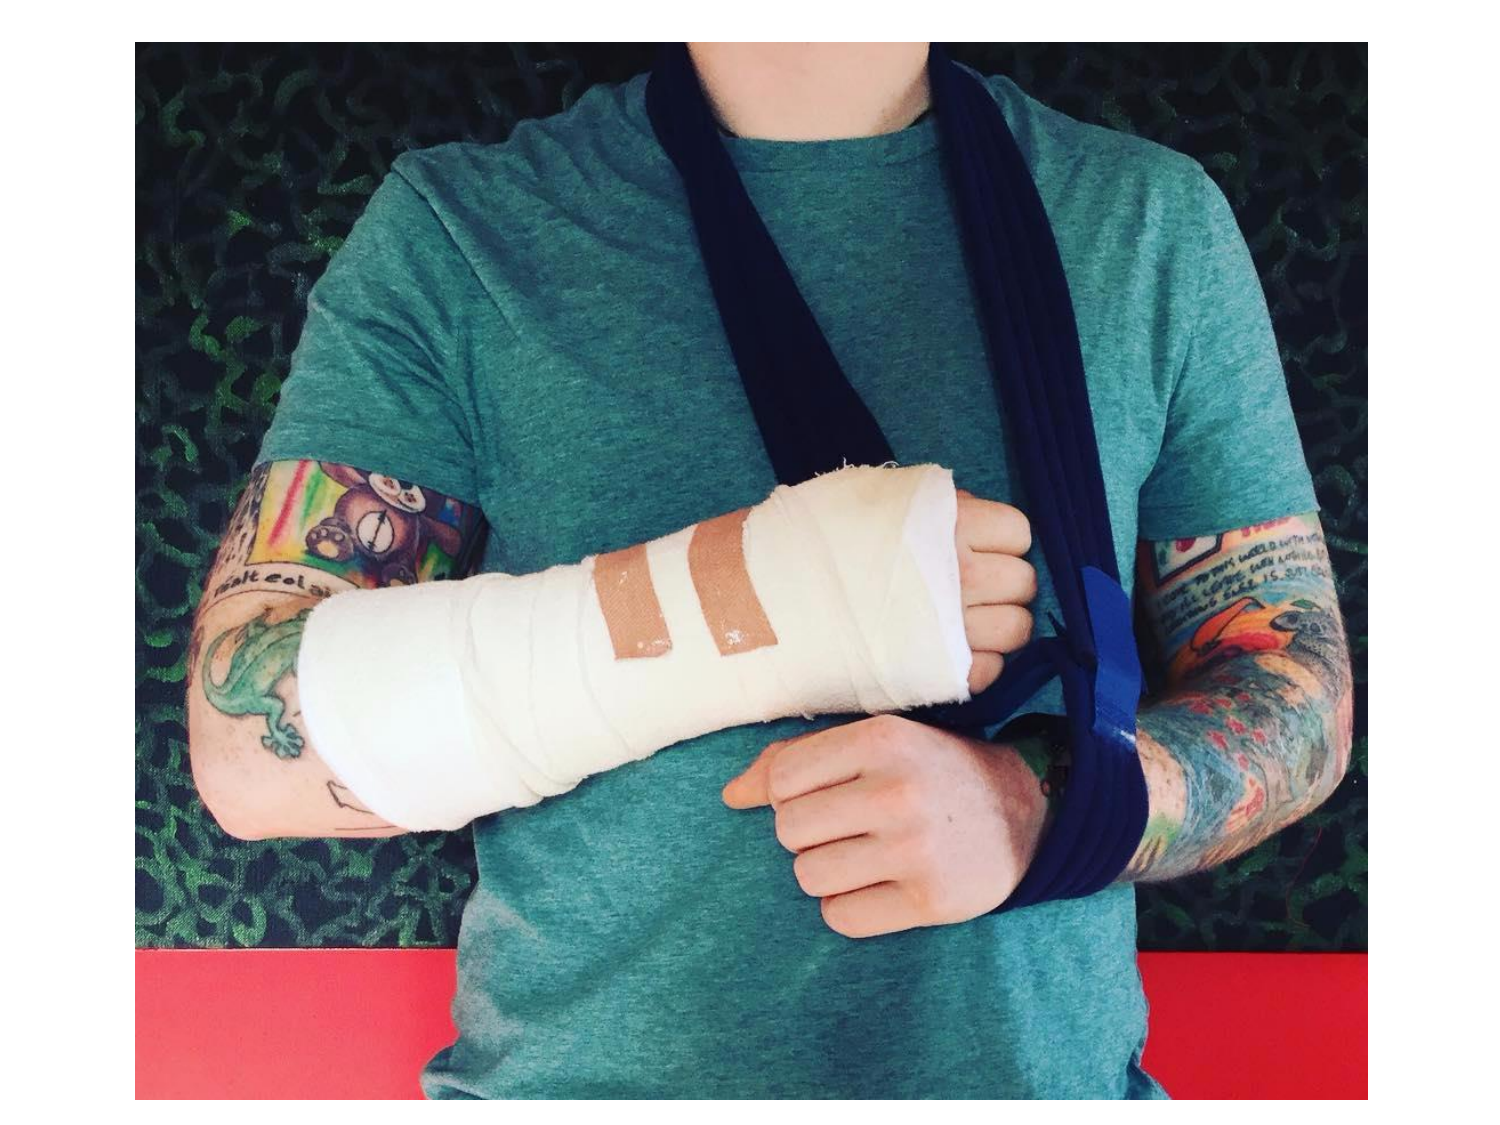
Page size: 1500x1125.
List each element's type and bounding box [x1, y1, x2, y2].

picture [135, 42, 1368, 1100]
